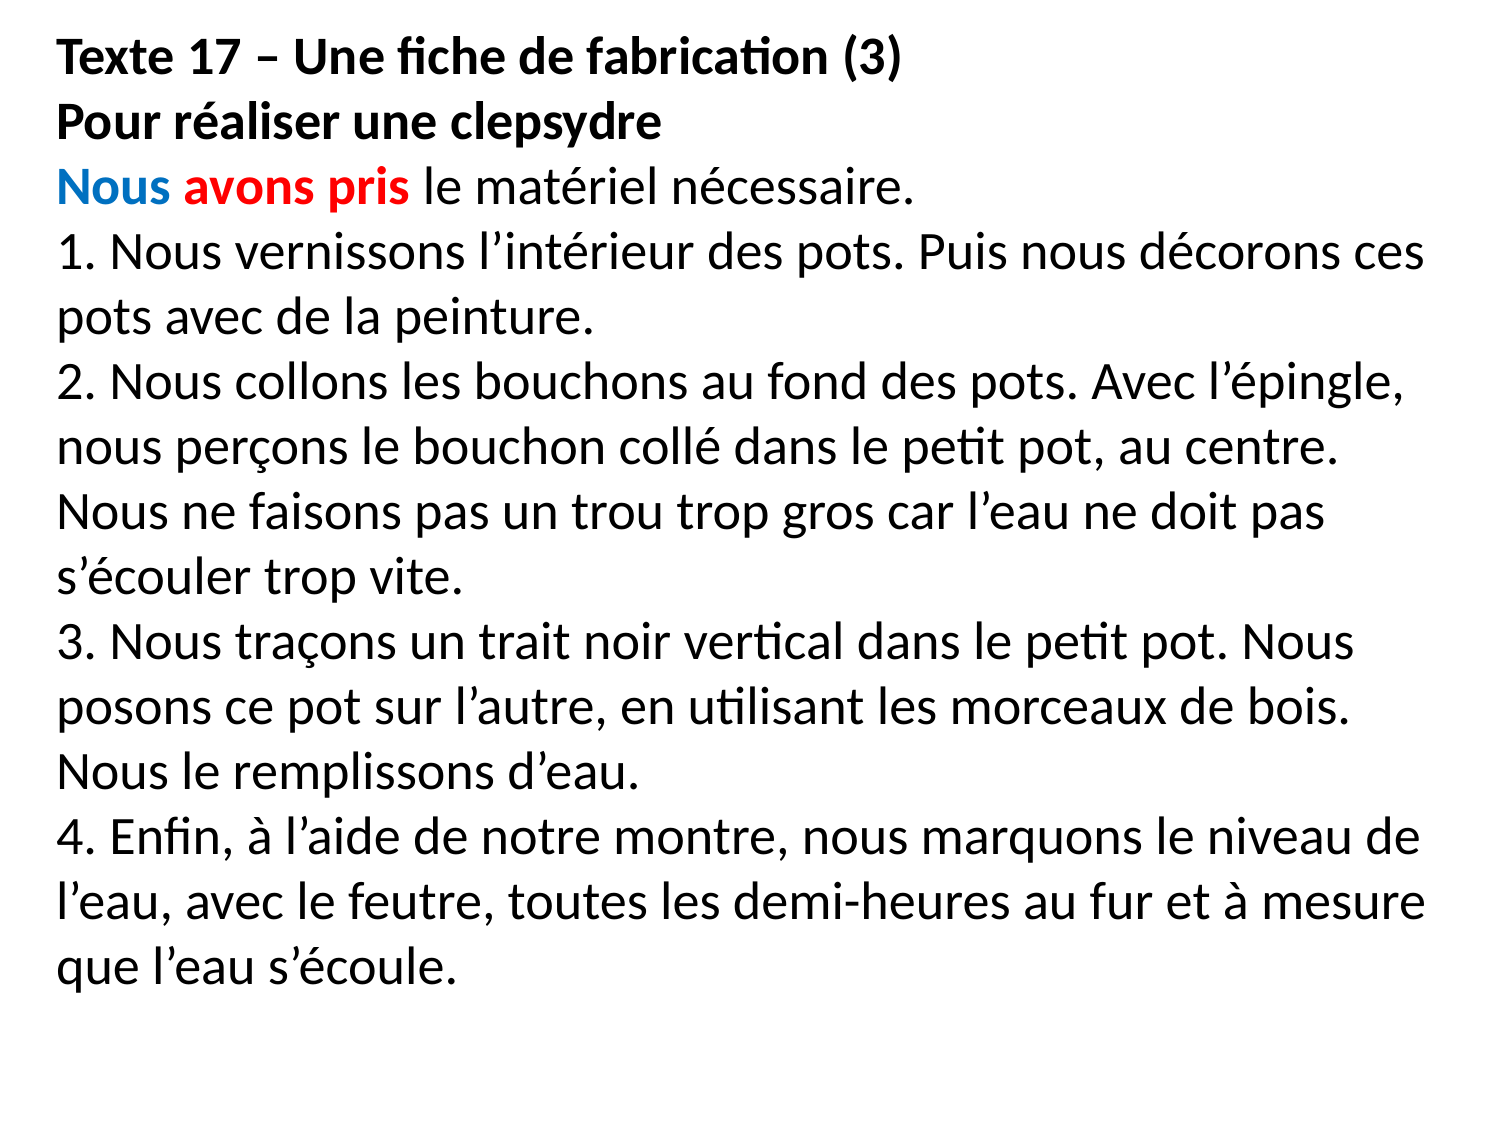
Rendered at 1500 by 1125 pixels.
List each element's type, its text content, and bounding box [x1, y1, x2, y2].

text_box Texte 17 – Une fiche de fabrication (3) Pour réaliser une clepsydre Nous avons pris le matériel nécessaire. 1. Nous vernissons l’intérieur des pots. Puis nous décorons ces pots avec de la peinture. 2. Nous collons les bouchons au fond des pots. Avec l’épingle, nous perçons le bouchon collé dans le petit pot, au centre. Nous ne faisons pas un trou trop gros car l’eau ne doit pas s’écouler trop vite. 3. Nous traçons un trait noir vertical dans le petit pot. Nous posons ce pot sur l’autre, en utilisant les morceaux de bois. Nous le remplissons d’eau. 4. Enfin, à l’aide de notre montre, nous marquons le niveau de l’eau, avec le feutre, toutes les demi-heures au fur et à mesure que l’eau s’écoule. [41, 13, 1471, 1003]
